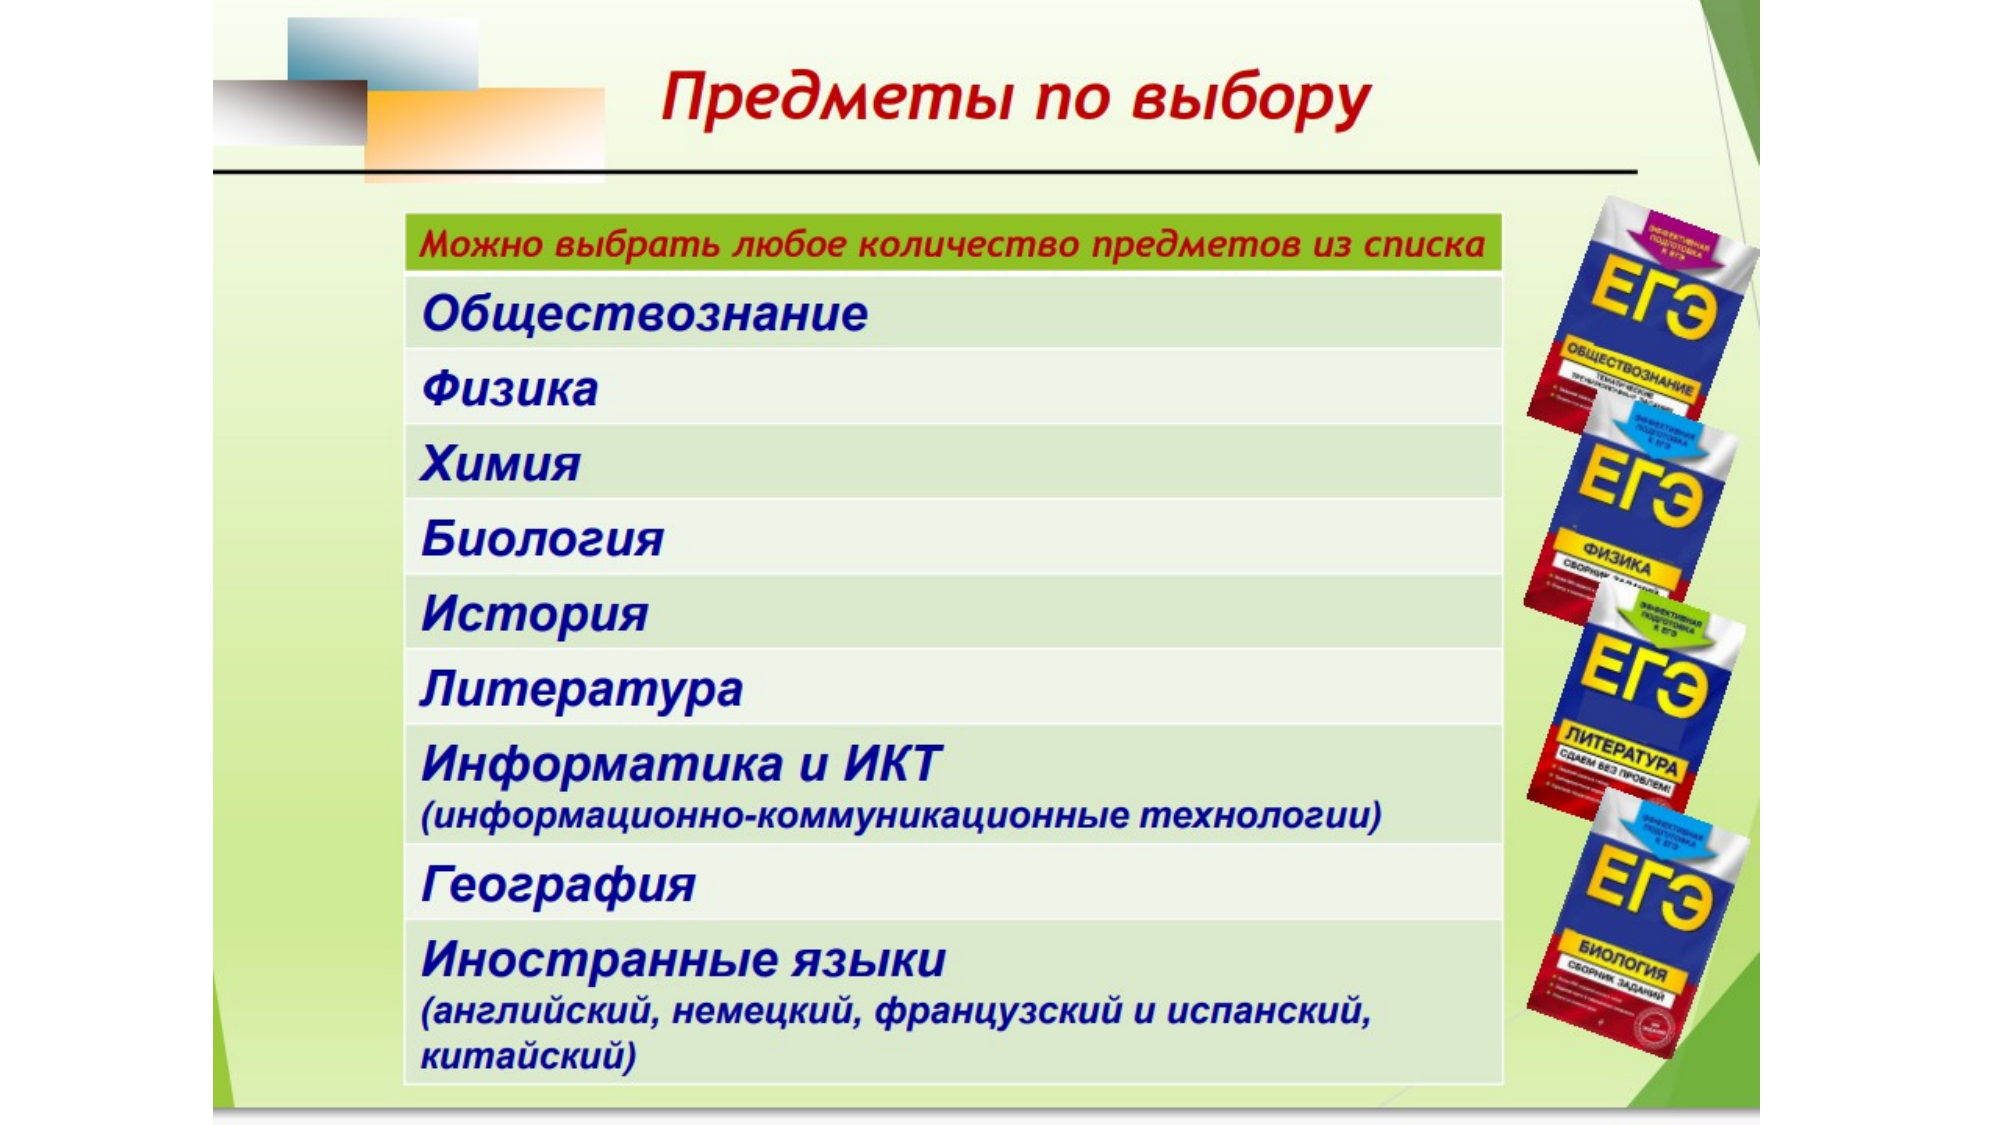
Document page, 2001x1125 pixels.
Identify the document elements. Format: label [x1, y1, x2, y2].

picture [212, 0, 1760, 1125]
